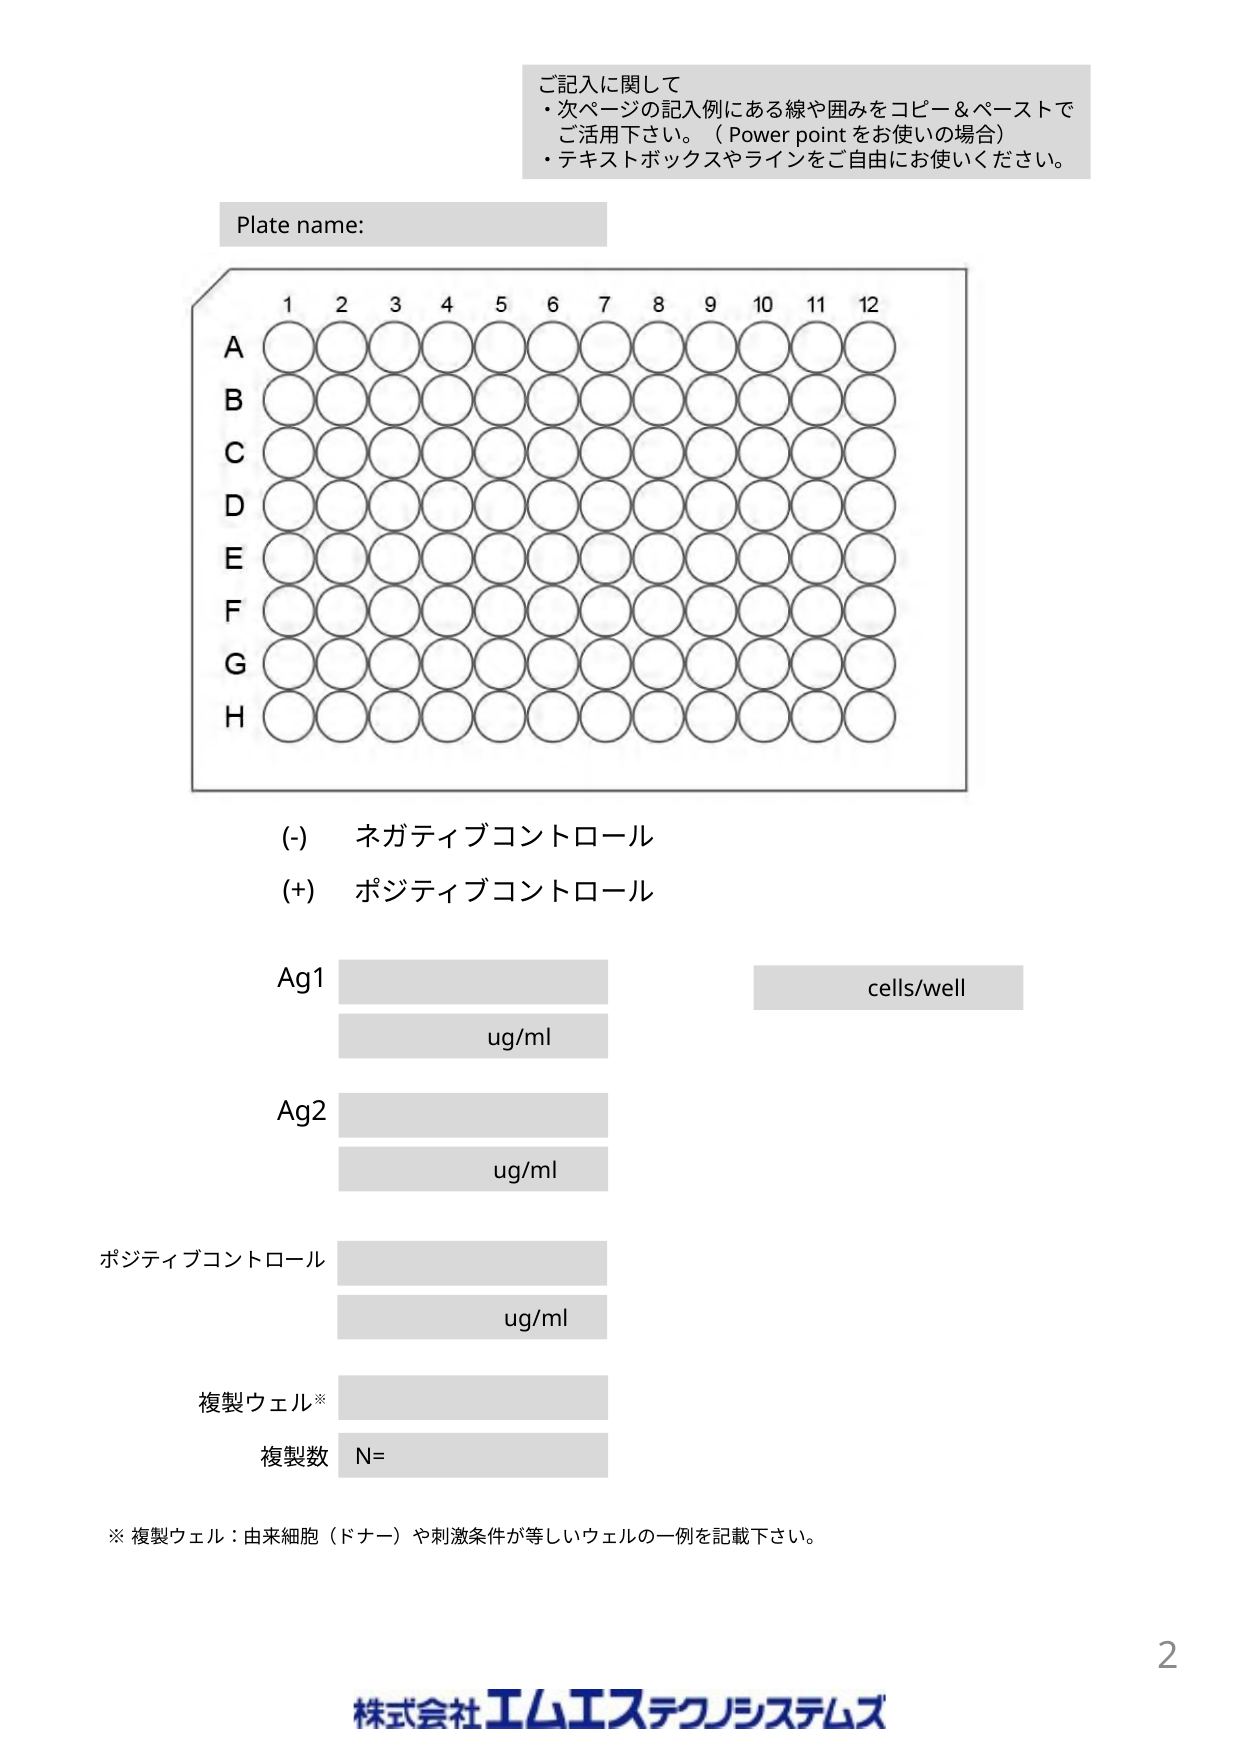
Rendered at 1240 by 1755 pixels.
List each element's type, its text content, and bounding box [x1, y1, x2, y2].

text_box [335, 1239, 609, 1288]
slide_number 2 [893, 1631, 1179, 1677]
text_box ug/ml [336, 1145, 610, 1194]
text_box 複製ウェル※ [183, 1380, 342, 1424]
text_box Ag2 [262, 1085, 343, 1134]
text_box ネガティブコントロール [339, 813, 670, 860]
text_box ポジティブコントロール [84, 1239, 335, 1280]
text_box ご記入に関して ・次ページの記入例にある線や囲みをコピー＆ペーストで ご活用下さい。（Power pointをお使いの場合） ・テキストボックスやラインをご自由にお使いください。 [522, 64, 1091, 180]
picture [182, 251, 986, 806]
text_box ポジティブコントロール [339, 866, 670, 915]
text_box cells/well [752, 963, 1025, 1012]
text_box (-) [267, 813, 323, 860]
text_box [336, 1091, 610, 1140]
text_box ug/ml [335, 1293, 609, 1342]
text_box ug/ml [336, 1012, 610, 1060]
text_box Ag1 [262, 952, 343, 1001]
text_box [336, 958, 610, 1006]
text_box Plate name: [218, 200, 609, 249]
text_box N= [336, 1431, 610, 1480]
text_box 複製数 [246, 1435, 336, 1478]
text_box [353, 1689, 886, 1729]
text_box [336, 1373, 610, 1422]
text_box (+) [267, 864, 330, 913]
text_box ※複製ウェル：由来細胞（ドナー）や刺激条件が等しいウェルの一例を記載下さい。 [93, 1517, 840, 1555]
